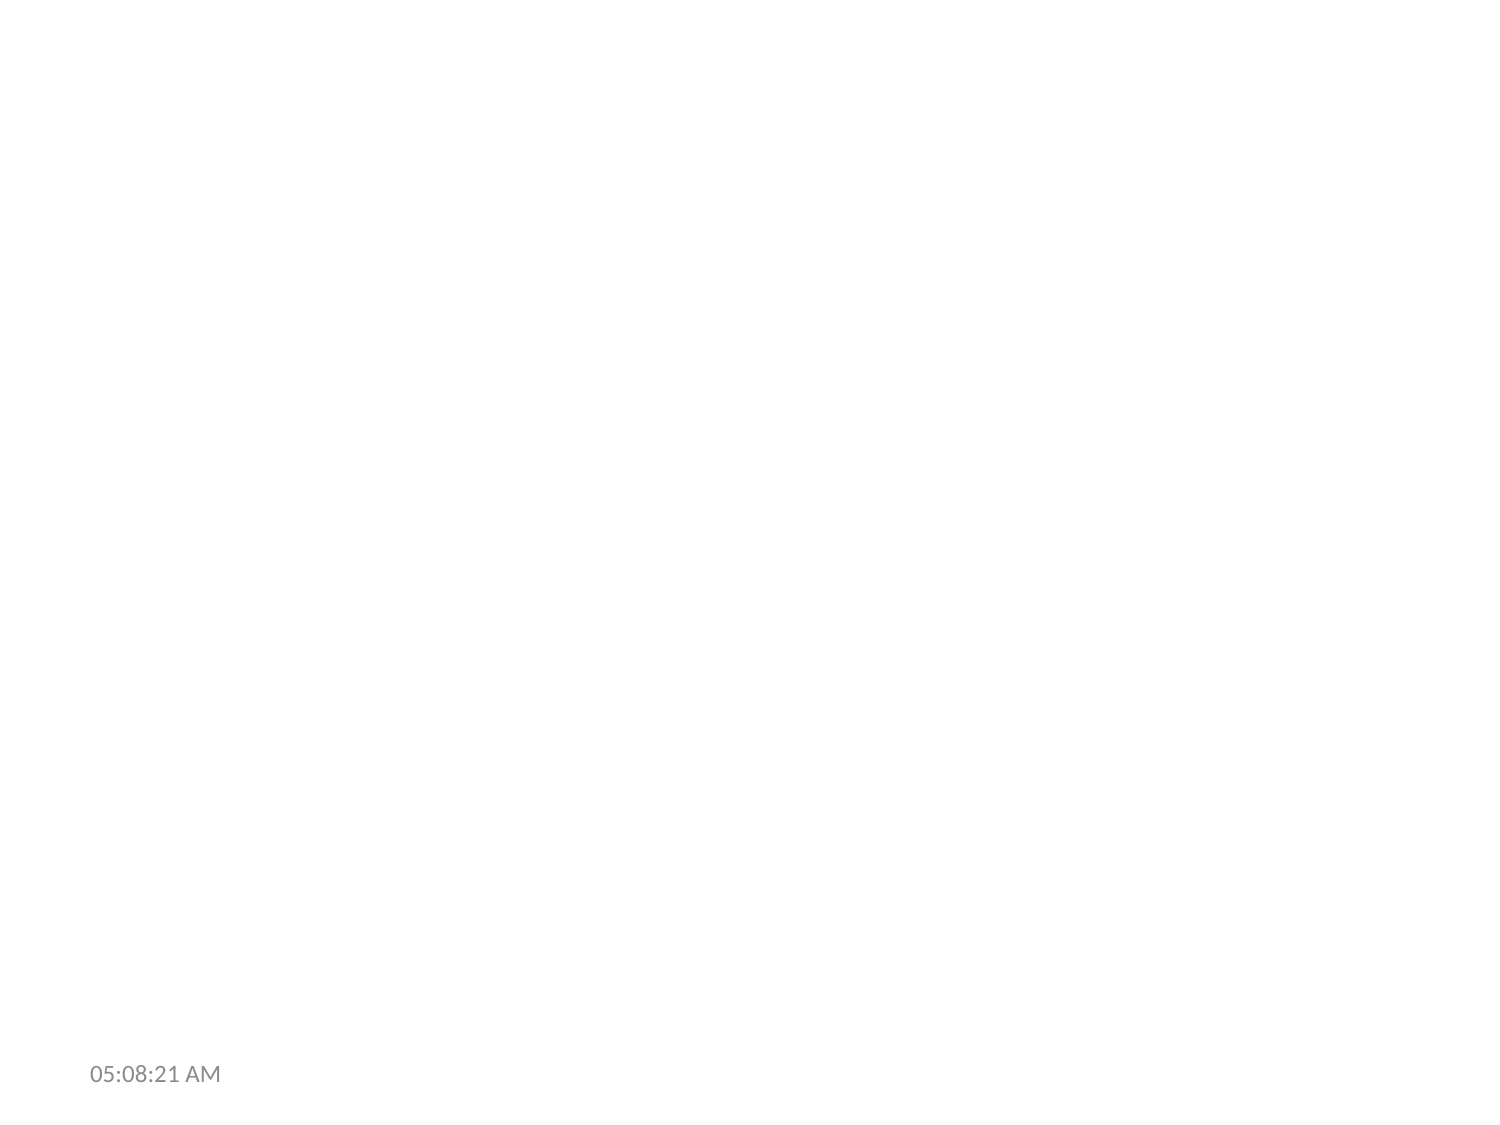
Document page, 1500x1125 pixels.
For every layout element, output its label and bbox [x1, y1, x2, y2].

slide_number [75, 1042, 425, 1103]
